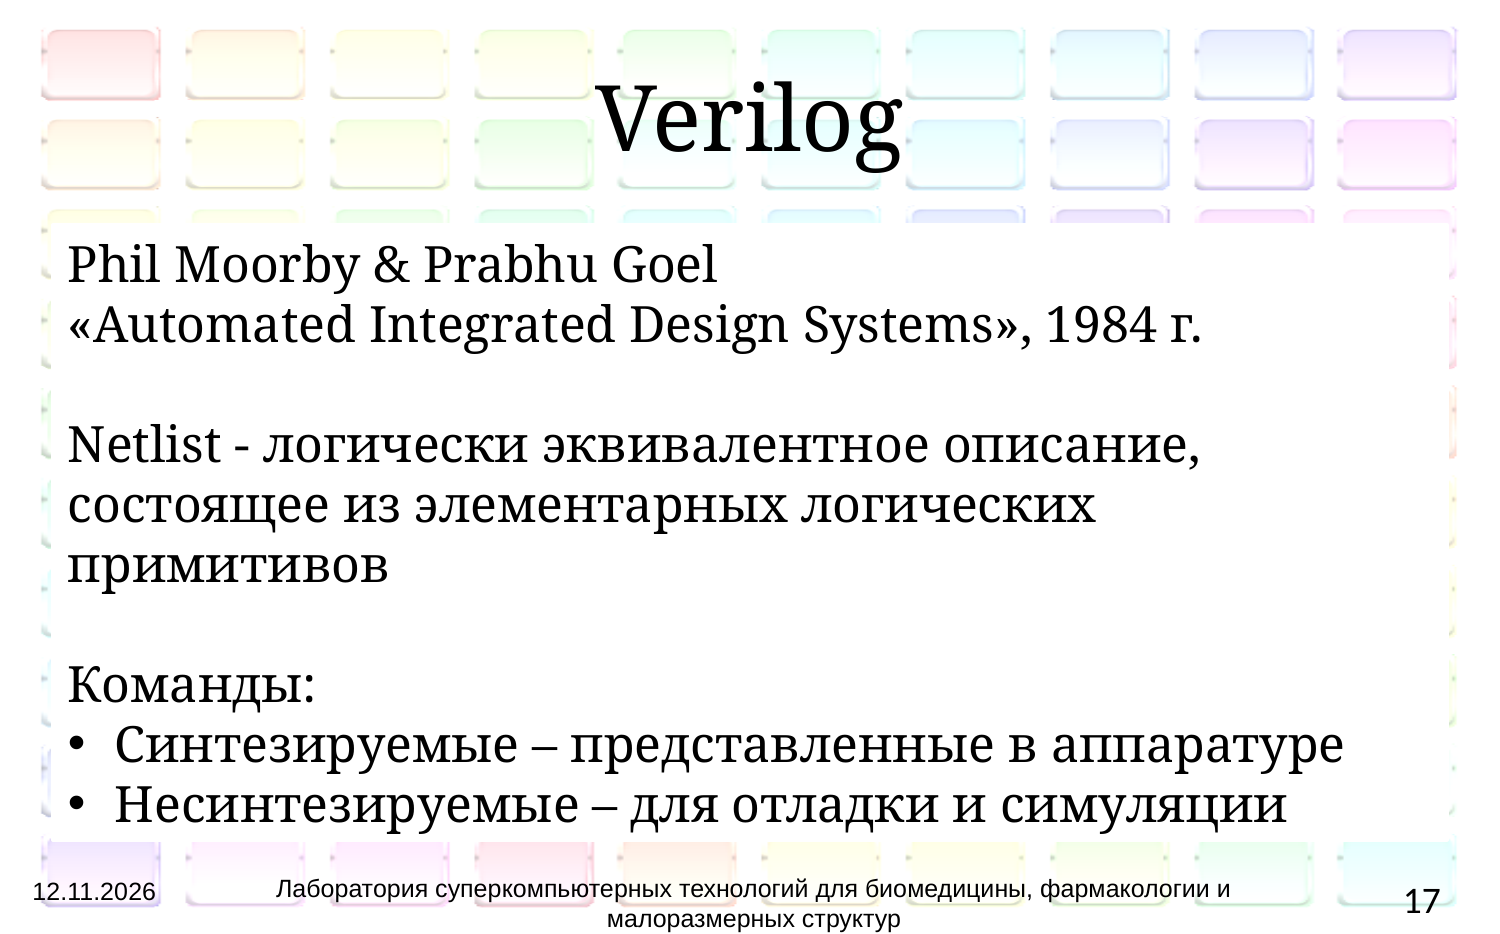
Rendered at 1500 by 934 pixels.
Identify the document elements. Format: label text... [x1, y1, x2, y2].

text_box Лаборатория суперкомпьютерных технологий для биомедицины, фармакологии и малоразмерных структур [171, 864, 1338, 915]
text_box Phil Moorby & Prabhu Goel «Automated Integrated Design Systems», 1984 г. Netlist - логически эквивалентное описание, состоящее из элементарных логических примитивов Команды: Синтезируемые – представленные в аппаратуре Несинтезируемые – для отладки и симуляции [51, 223, 1449, 842]
text_box 17 [1387, 868, 1473, 918]
title Verilog [75, 37, 1425, 193]
text_box 06.12.2012 [17, 868, 183, 918]
picture [0, 0, 1500, 934]
